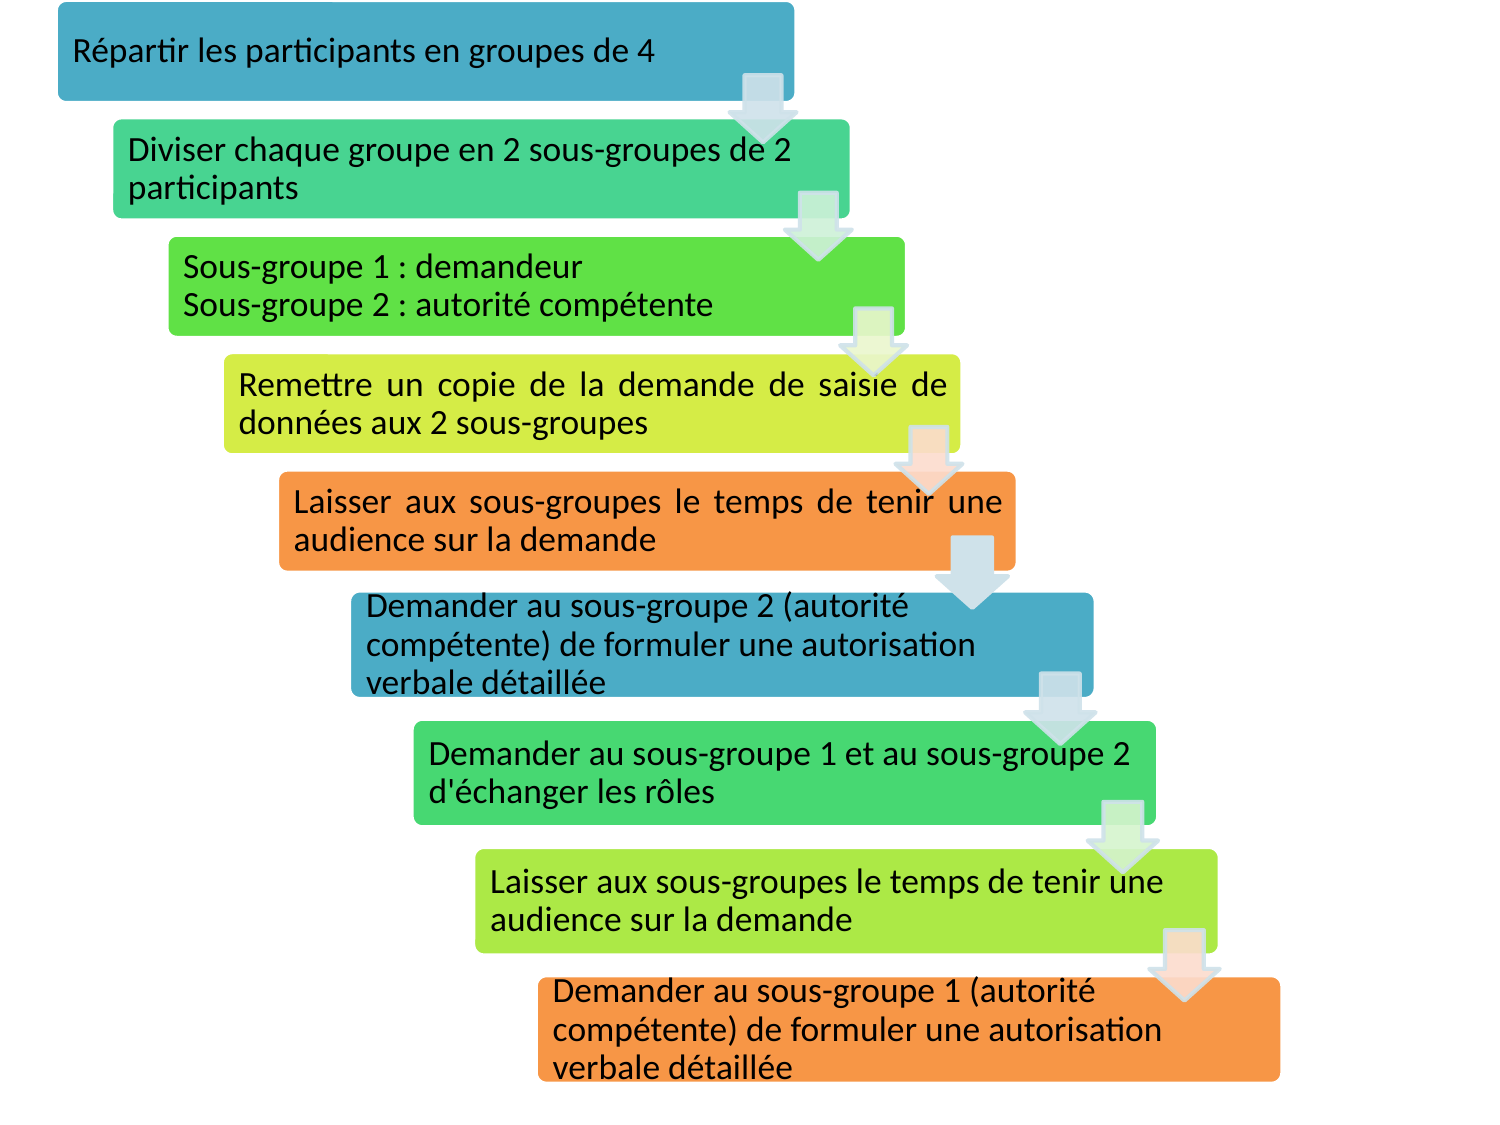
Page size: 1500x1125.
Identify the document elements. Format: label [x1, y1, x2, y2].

text_box [348, 590, 1283, 1085]
text_box [936, 537, 1009, 609]
text_box [55, 0, 1018, 573]
